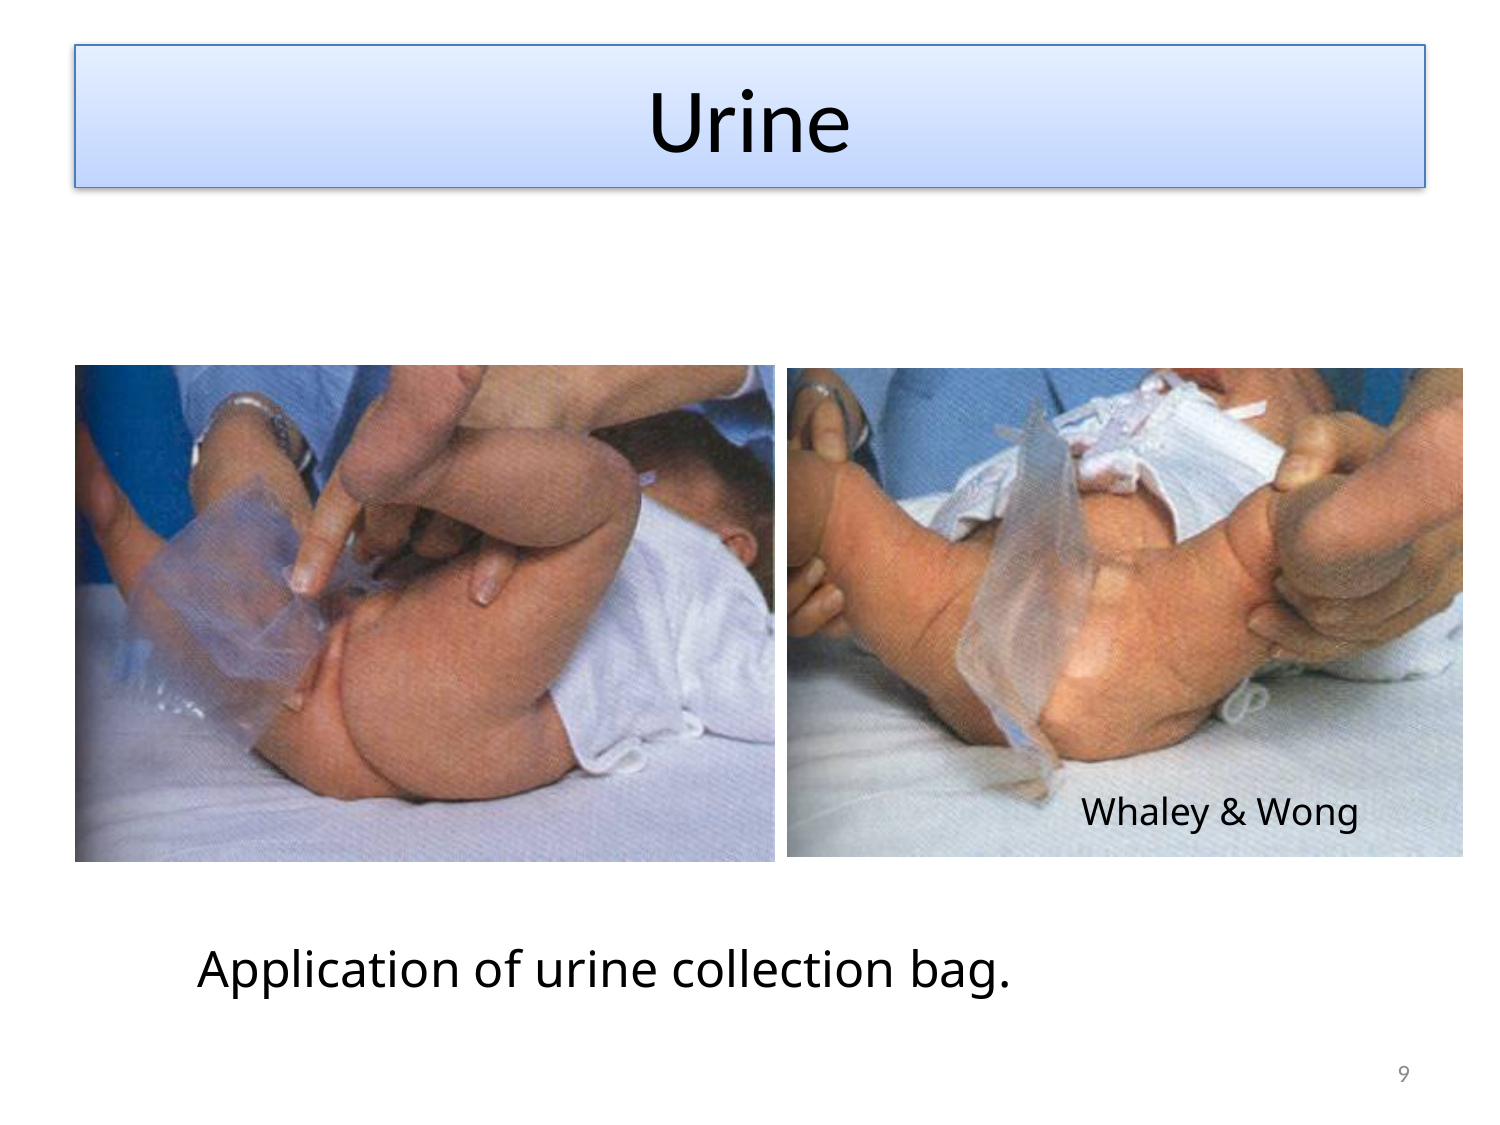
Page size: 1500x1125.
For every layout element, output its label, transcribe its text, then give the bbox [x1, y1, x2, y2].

text_box Application of urine collection bag. [182, 930, 1028, 1006]
title Urine [74, 44, 1426, 188]
picture [74, 365, 776, 862]
picture [787, 368, 1463, 857]
slide_number 9 [1074, 1042, 1425, 1103]
